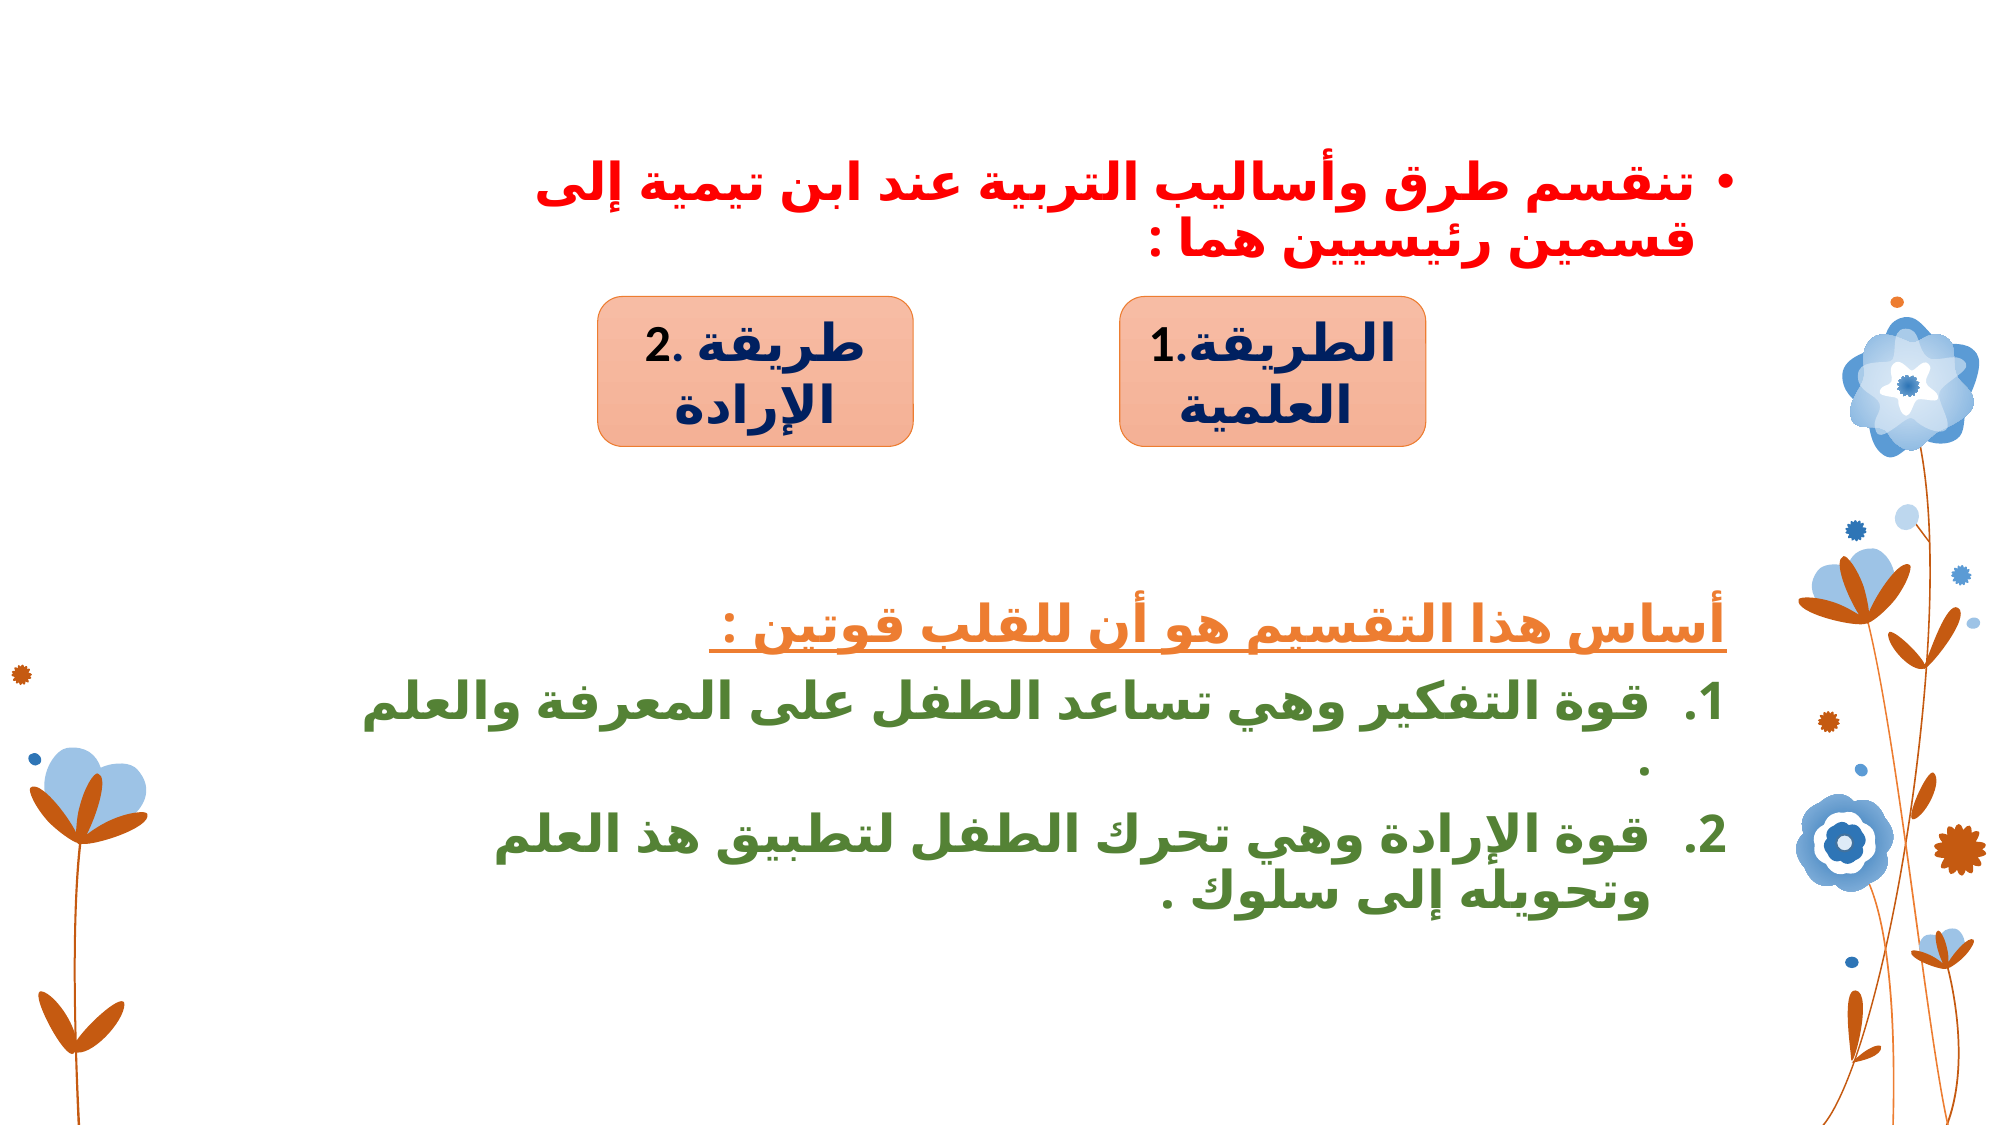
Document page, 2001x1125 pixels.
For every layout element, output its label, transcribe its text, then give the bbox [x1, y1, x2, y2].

text_box 1.الطريقة العلمية [1119, 295, 1427, 447]
list تنقسم طرق وأساليب التربية عند ابن تيمية إلى قسمين رئيسيين هما : أساس هذا التقسيم هو أن للقلب قوتين : قوة التفكير وهي تساعد الطفل على المعرفة والعلم . قوة الإرادة وهي تحرك الطفل لتطبيق هذ العلم وتحويله إلى سلوك . [340, 148, 1750, 988]
text_box 2. طريقة الإرادة [597, 295, 914, 447]
